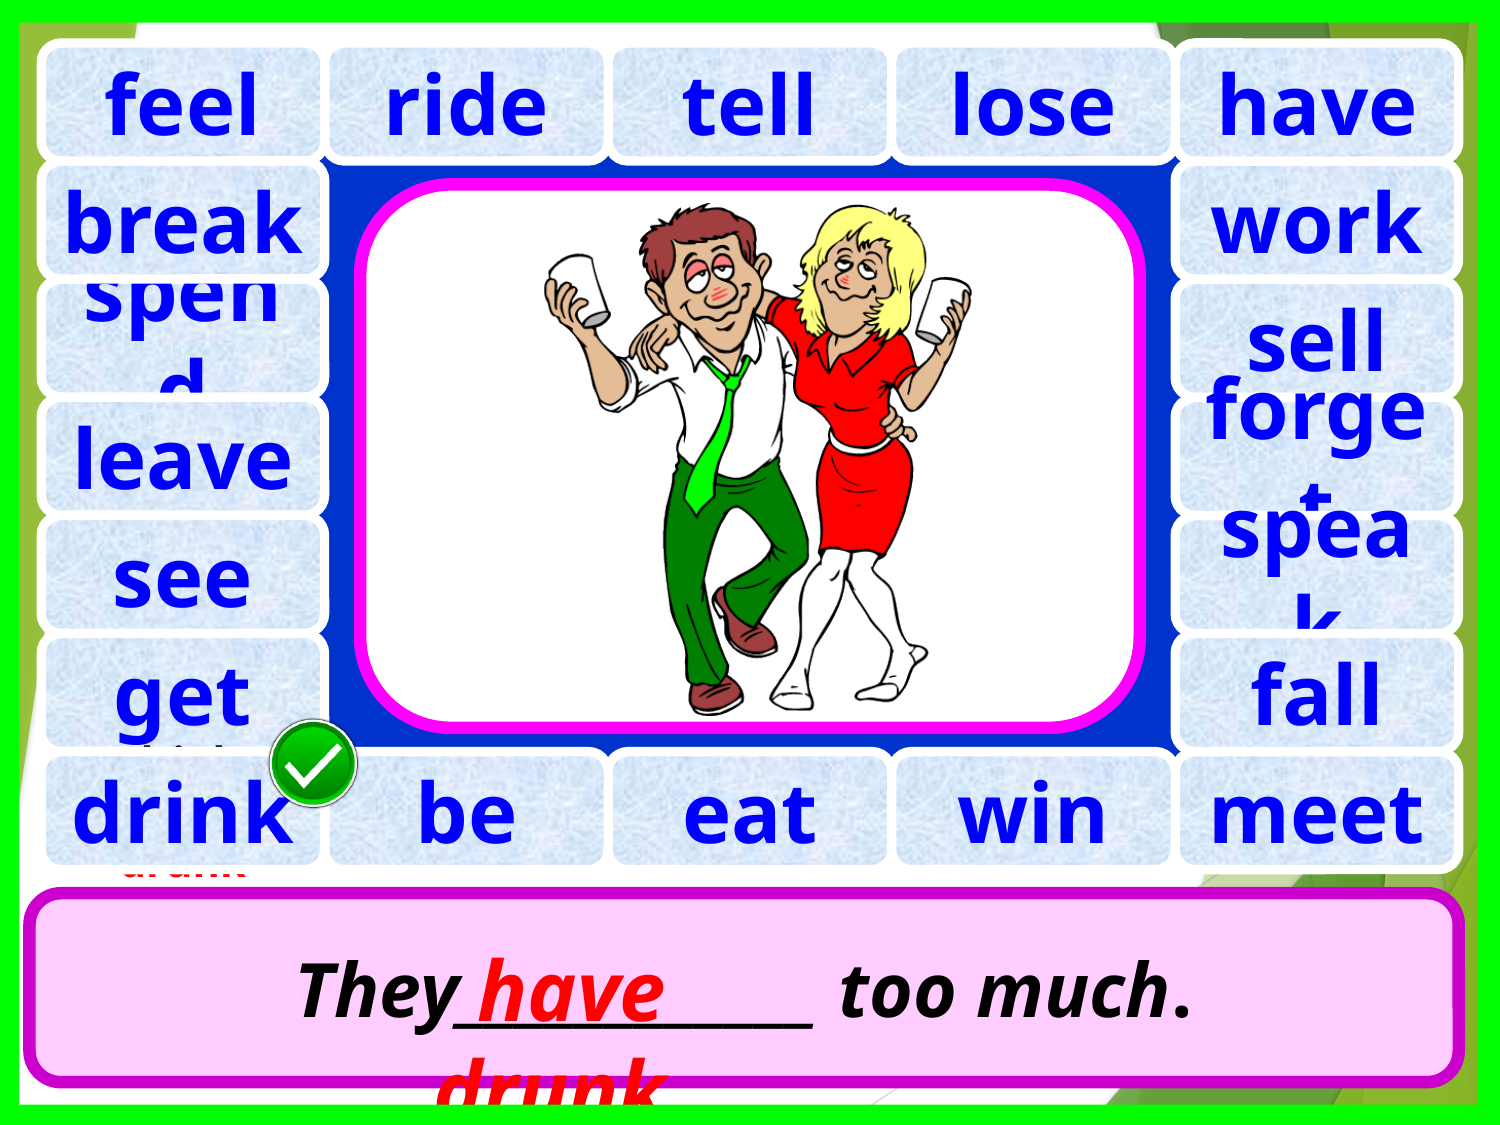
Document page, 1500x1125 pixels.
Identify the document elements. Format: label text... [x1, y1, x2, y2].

text_box work [1173, 159, 1461, 279]
picture [501, 202, 1016, 717]
text_box sell [1173, 277, 1461, 397]
text_box break [39, 161, 327, 281]
text_box lose [890, 41, 1177, 163]
text_box They____________ too much. [27, 891, 1461, 1085]
text_box speak [1173, 514, 1461, 634]
text_box drink [39, 750, 327, 872]
text_box leave [39, 395, 327, 515]
text_box tell [608, 41, 892, 163]
picture [265, 715, 361, 811]
text_box spend [39, 279, 327, 397]
text_box meet [1175, 752, 1461, 872]
text_box ride [325, 41, 610, 163]
text_box see [39, 513, 327, 633]
text_box eat [608, 750, 892, 872]
text_box [358, 182, 1142, 730]
text_box win [890, 750, 1177, 872]
text_box [0, 0, 1500, 1125]
text_box feel [39, 41, 327, 163]
text_box have drunk [419, 930, 916, 1104]
text_box have [1175, 41, 1461, 161]
text_box [314, 151, 1186, 761]
text_box get [39, 631, 327, 751]
text_box forget [1173, 395, 1461, 515]
text_box be [325, 750, 610, 872]
text_box fall [1173, 631, 1461, 754]
